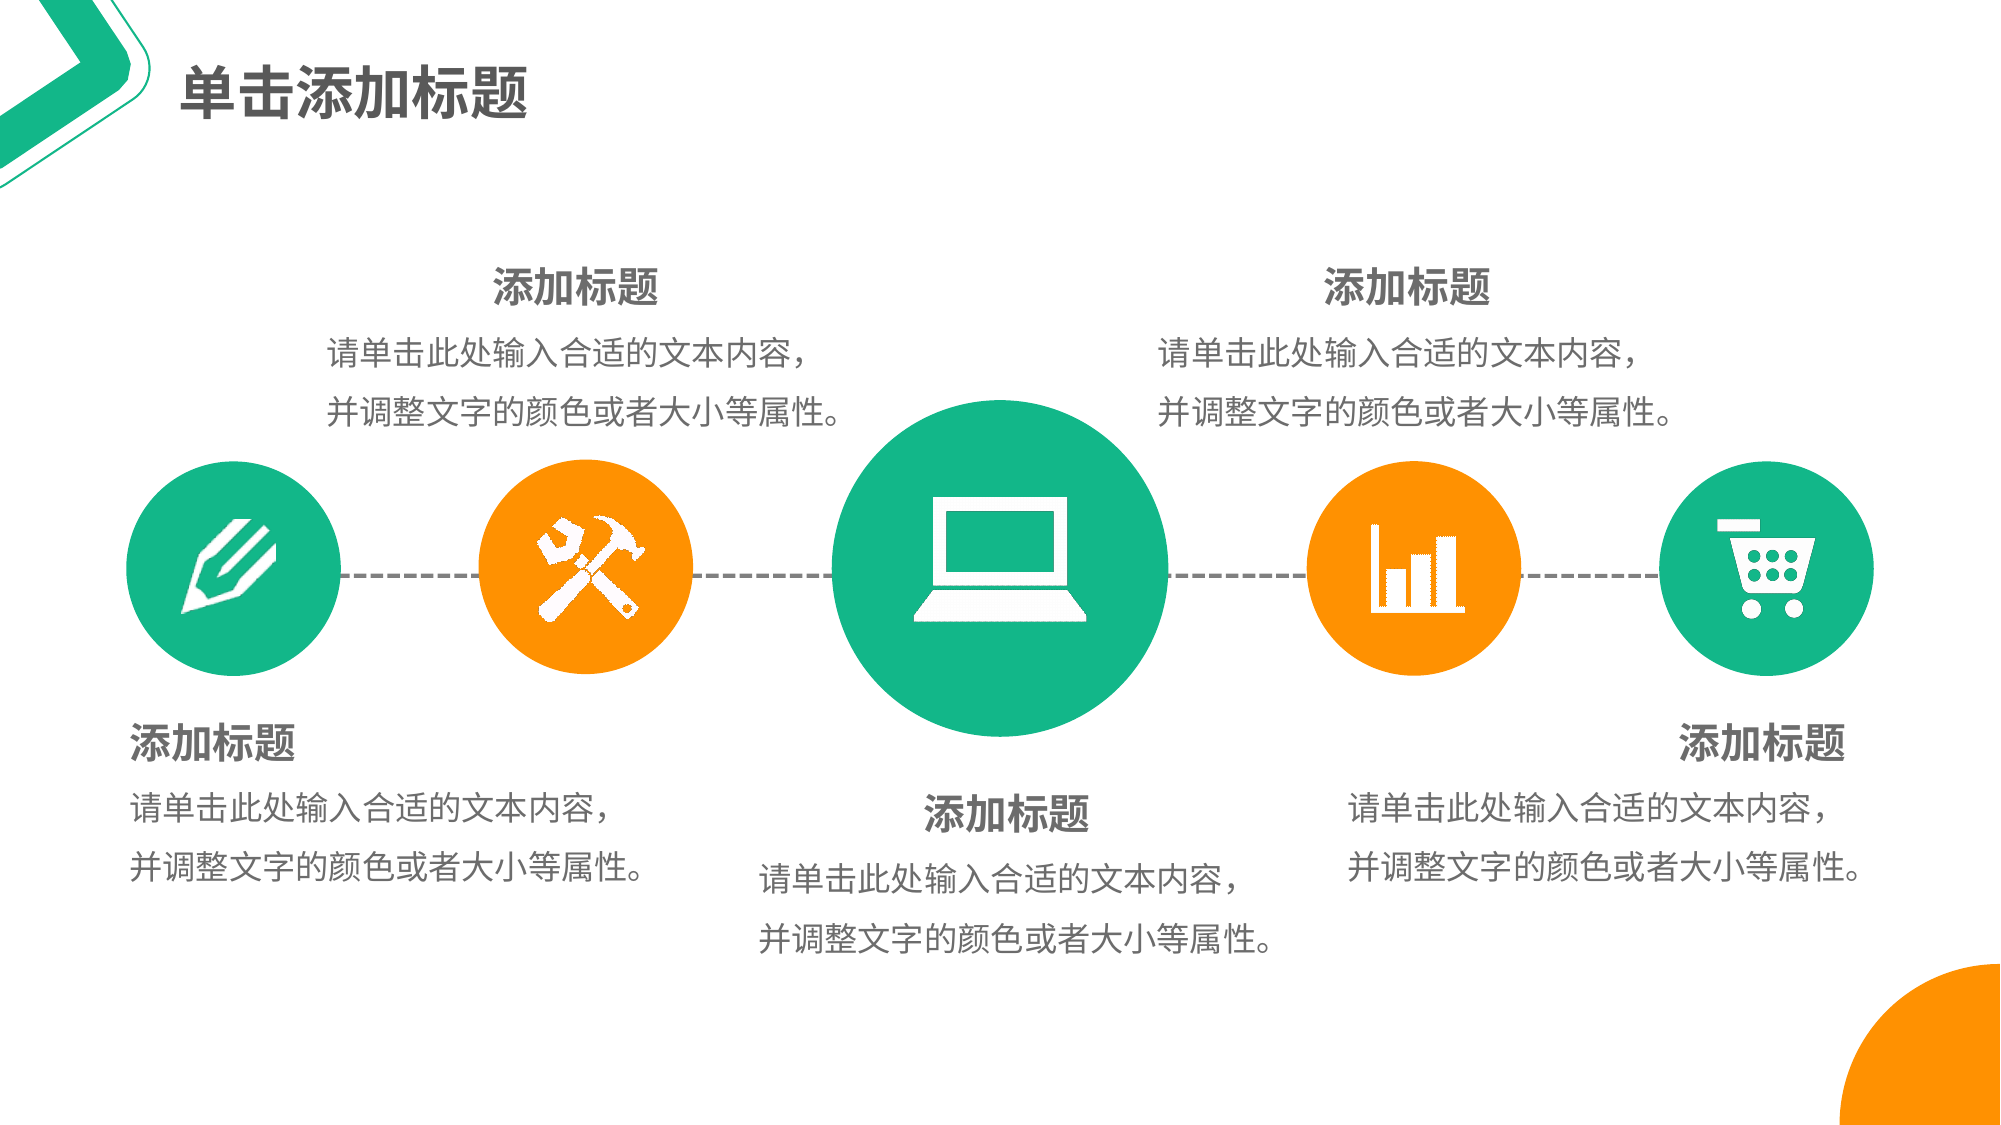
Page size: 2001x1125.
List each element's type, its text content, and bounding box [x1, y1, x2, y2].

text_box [1135, 228, 1679, 434]
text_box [304, 228, 848, 434]
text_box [114, 684, 658, 889]
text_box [126, 400, 1874, 737]
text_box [735, 755, 1279, 960]
text_box [1839, 963, 2000, 1125]
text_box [0, 0, 121, 161]
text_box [1317, 684, 1861, 889]
text_box 单击添加标题 [164, 48, 558, 134]
